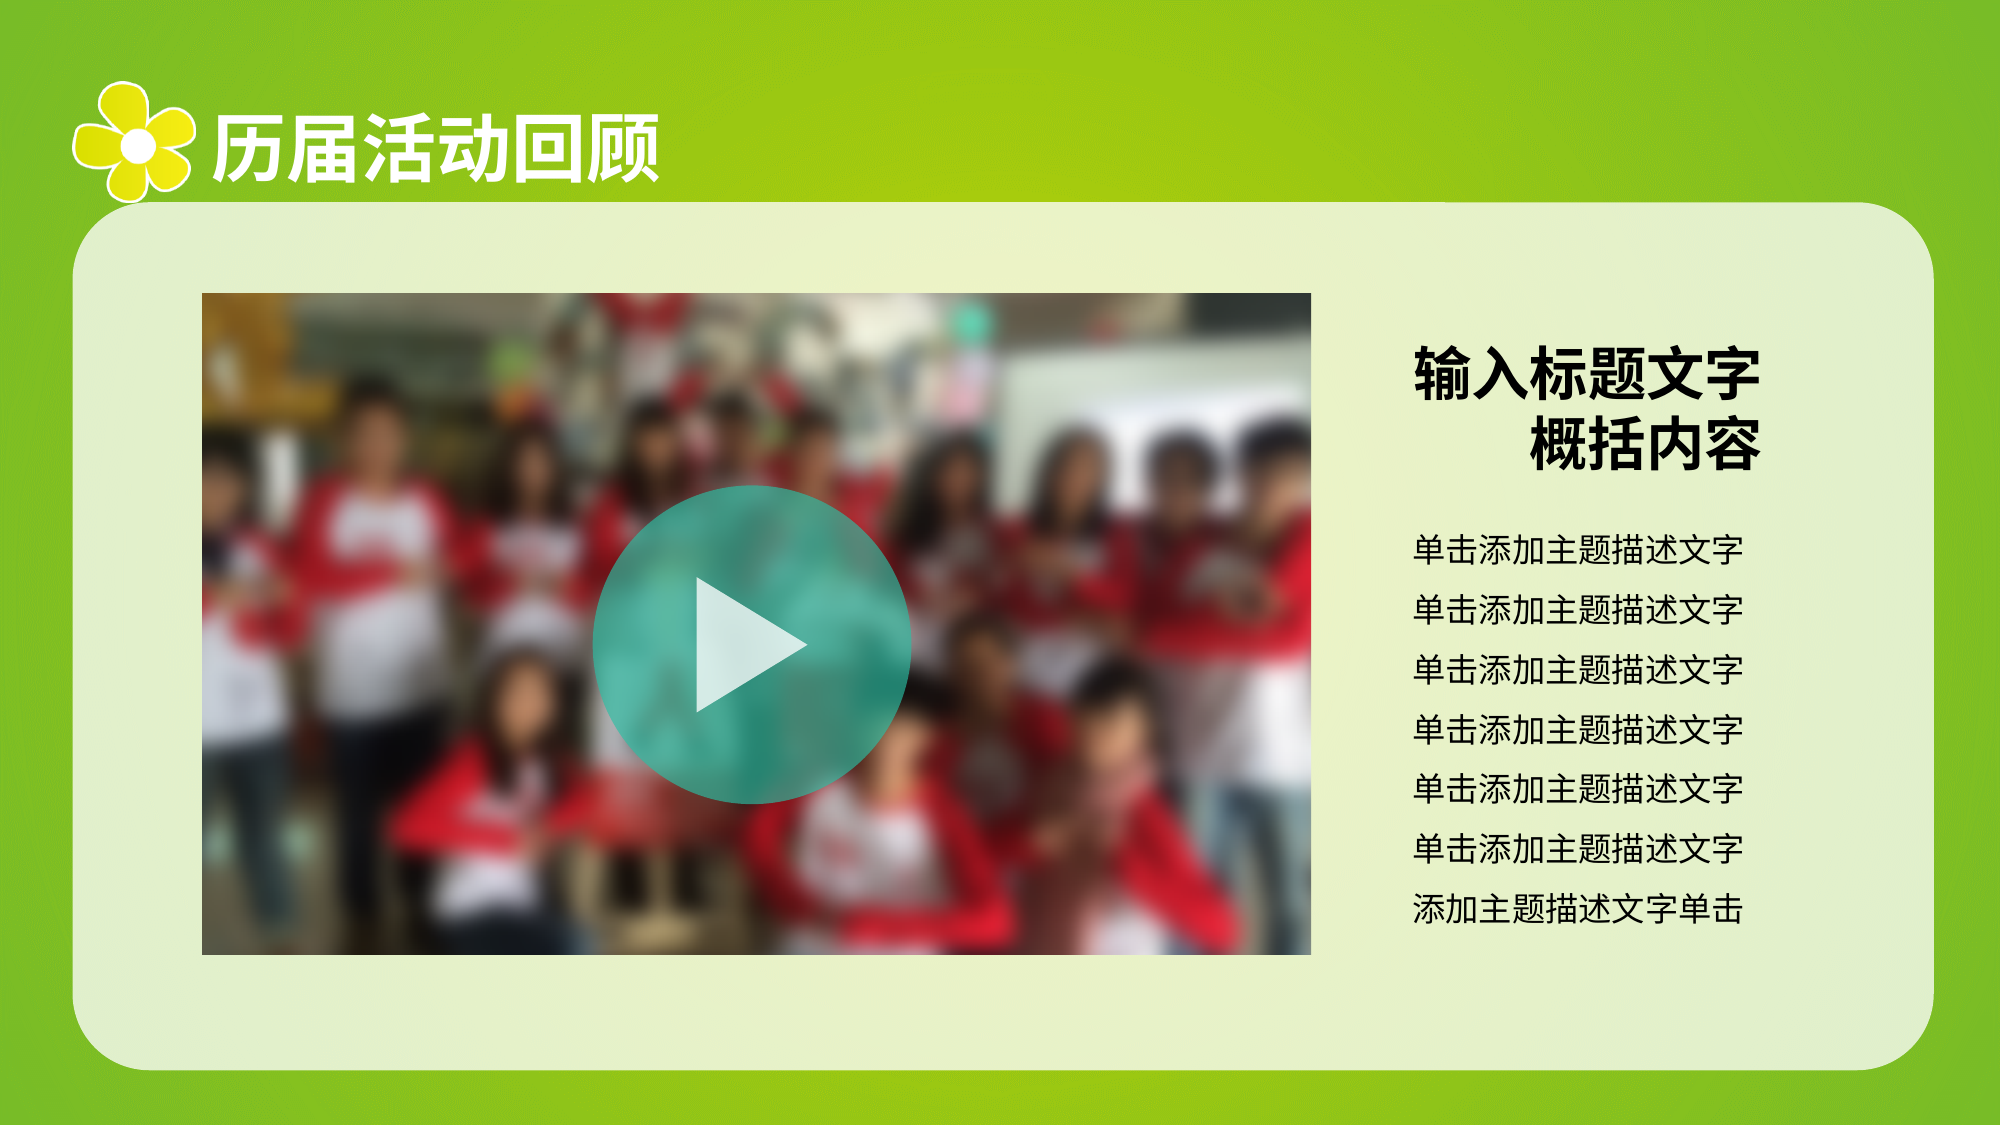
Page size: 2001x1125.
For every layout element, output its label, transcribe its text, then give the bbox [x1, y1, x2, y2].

title 历届活动回顾 [196, 59, 1863, 202]
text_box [592, 485, 912, 805]
text_box [72, 202, 1934, 1071]
picture [0, 0, 2000, 1125]
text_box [1383, 329, 1778, 942]
text_box [202, 293, 1312, 955]
